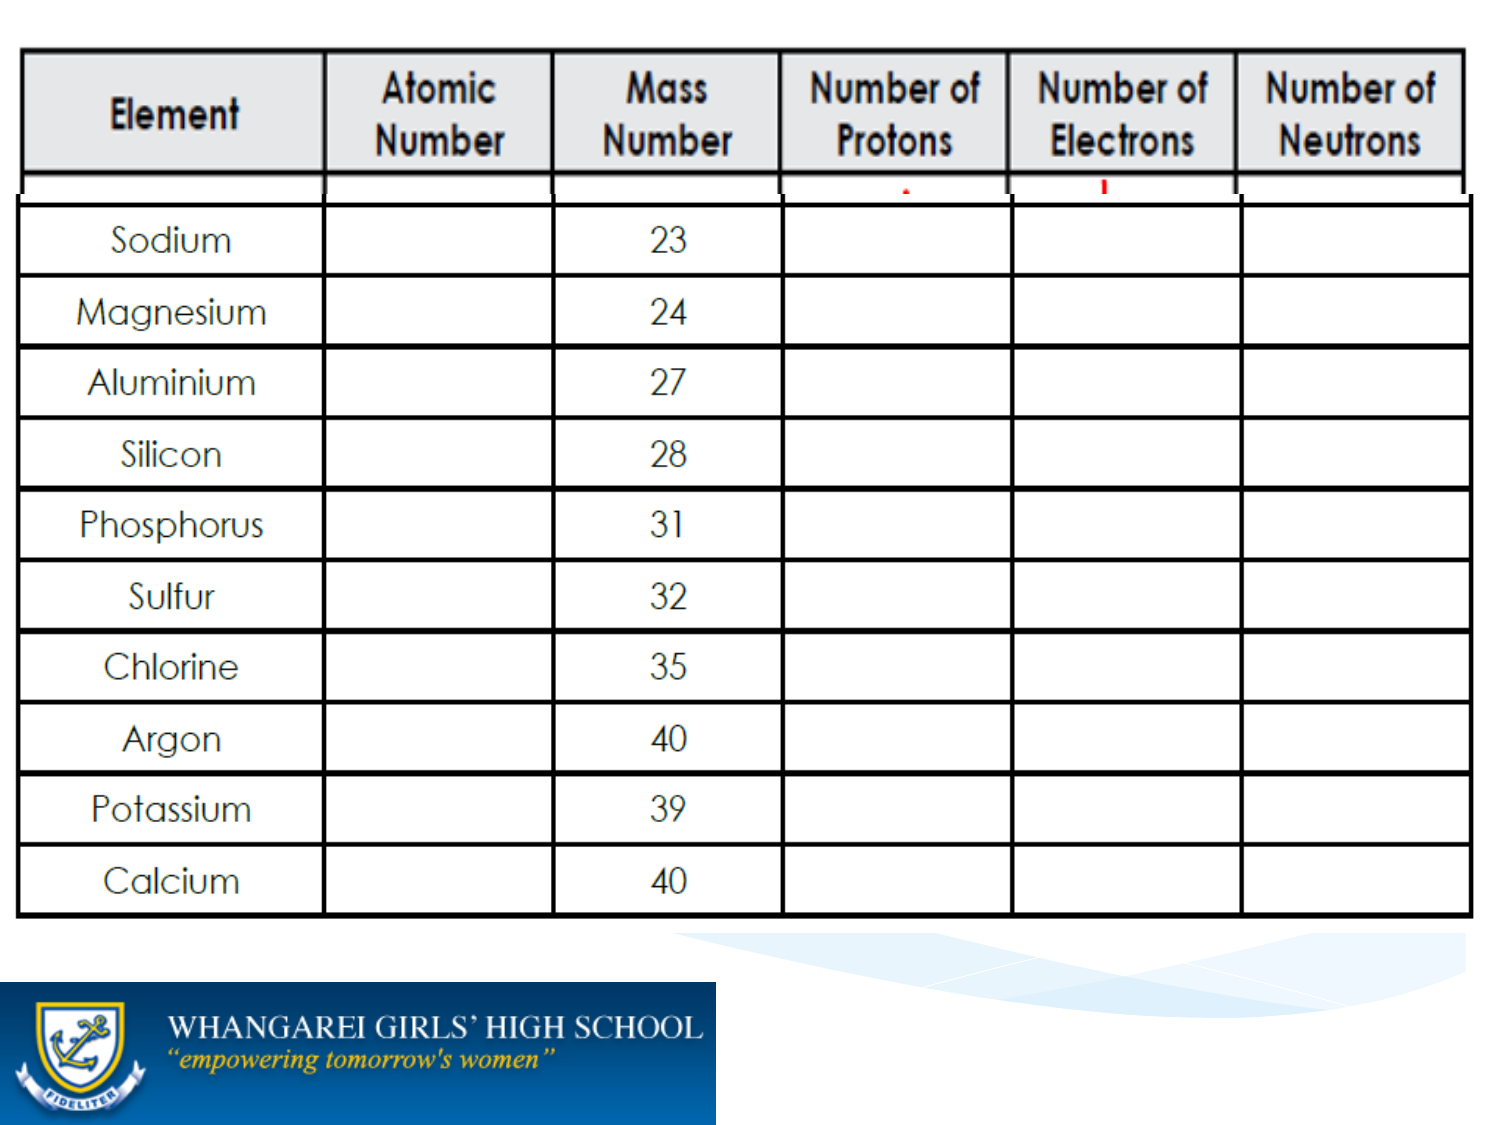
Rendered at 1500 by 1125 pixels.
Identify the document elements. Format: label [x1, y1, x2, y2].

picture [0, 982, 716, 1125]
picture [0, 37, 1476, 933]
